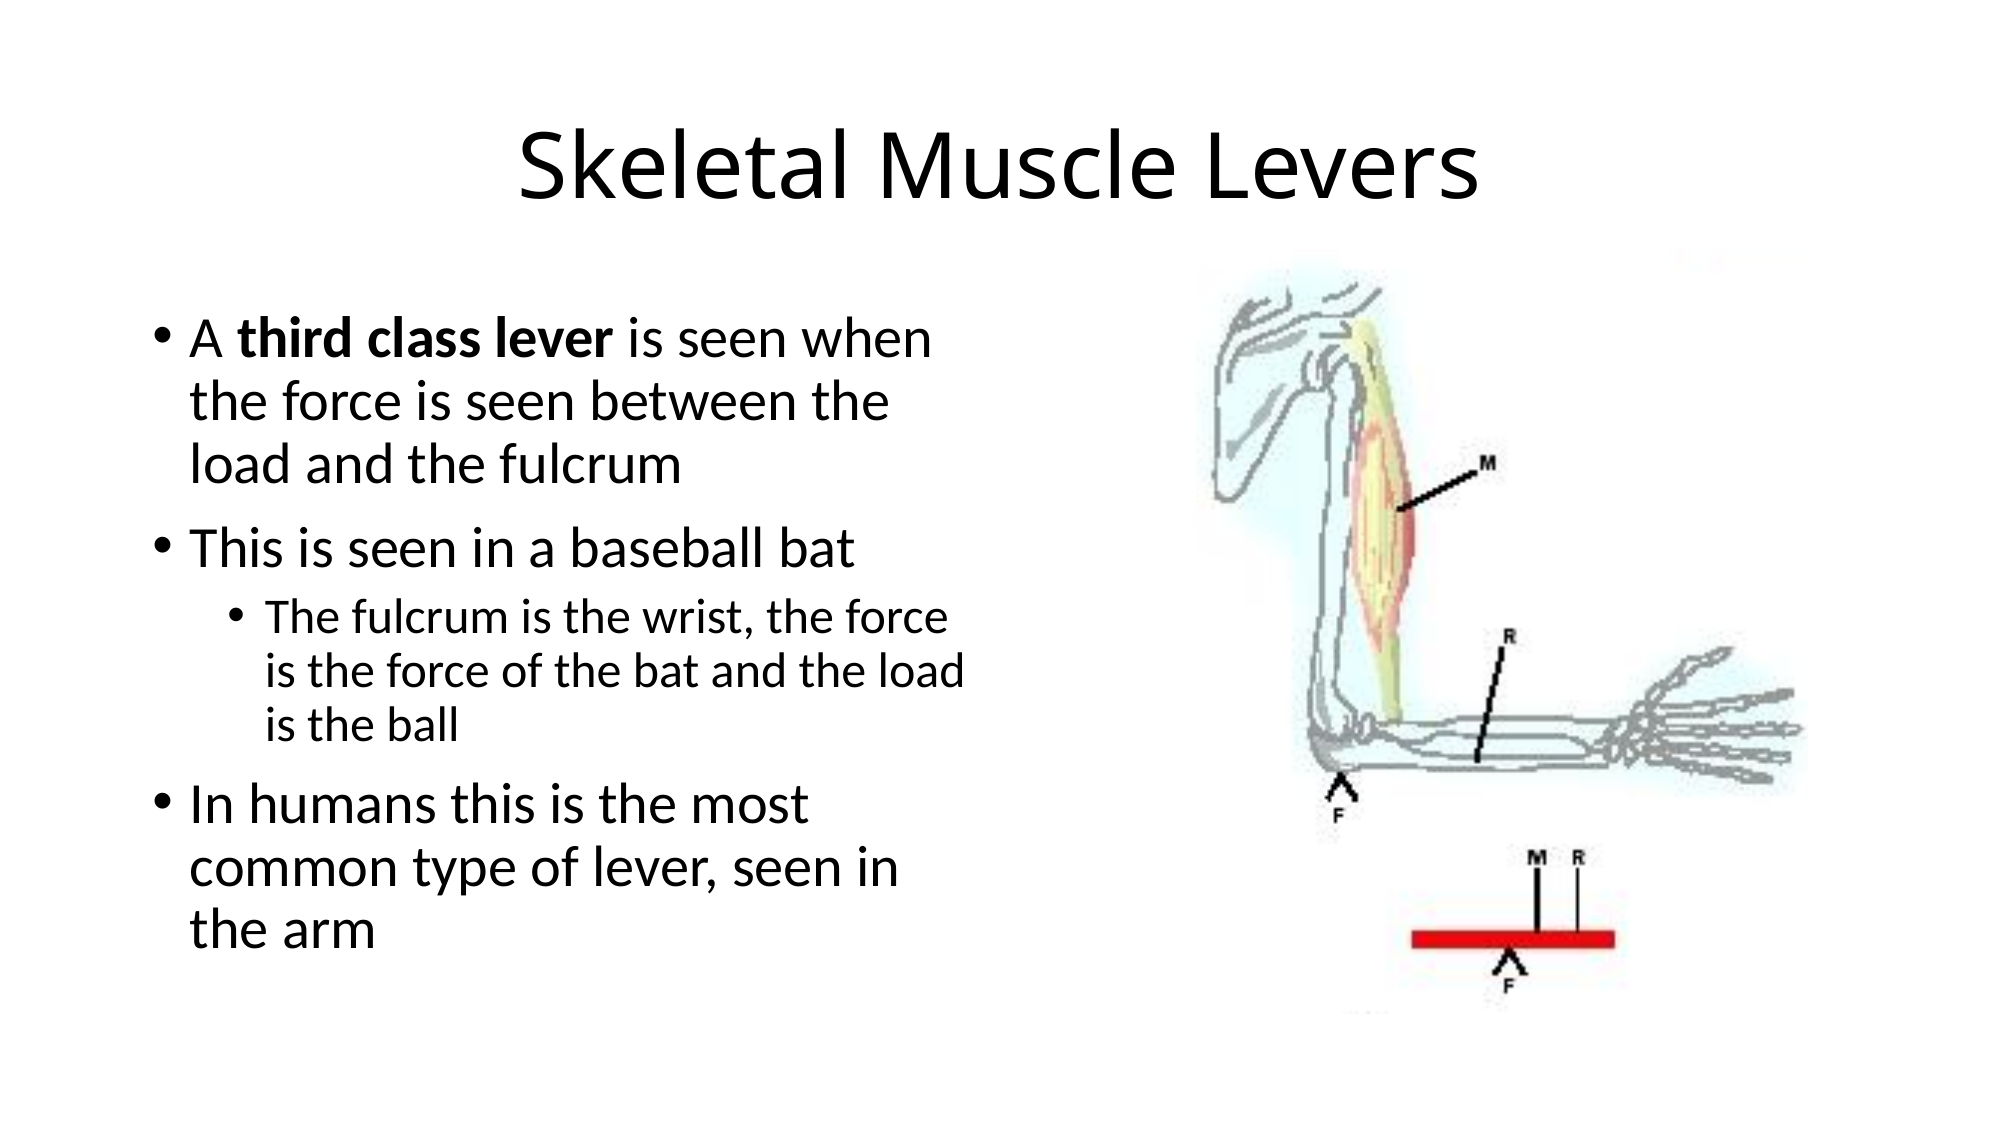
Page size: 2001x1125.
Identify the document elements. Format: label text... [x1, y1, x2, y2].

picture [1189, 249, 1809, 1014]
title Skeletal Muscle Levers [137, 59, 1863, 278]
list A third class lever is seen when the force is seen between the load and the fulcrum This is seen in a baseball bat The fulcrum is the wrist, the force is the force of the bat and the load is the ball In humans this is the most common type of lever, seen in the arm [137, 299, 988, 1014]
